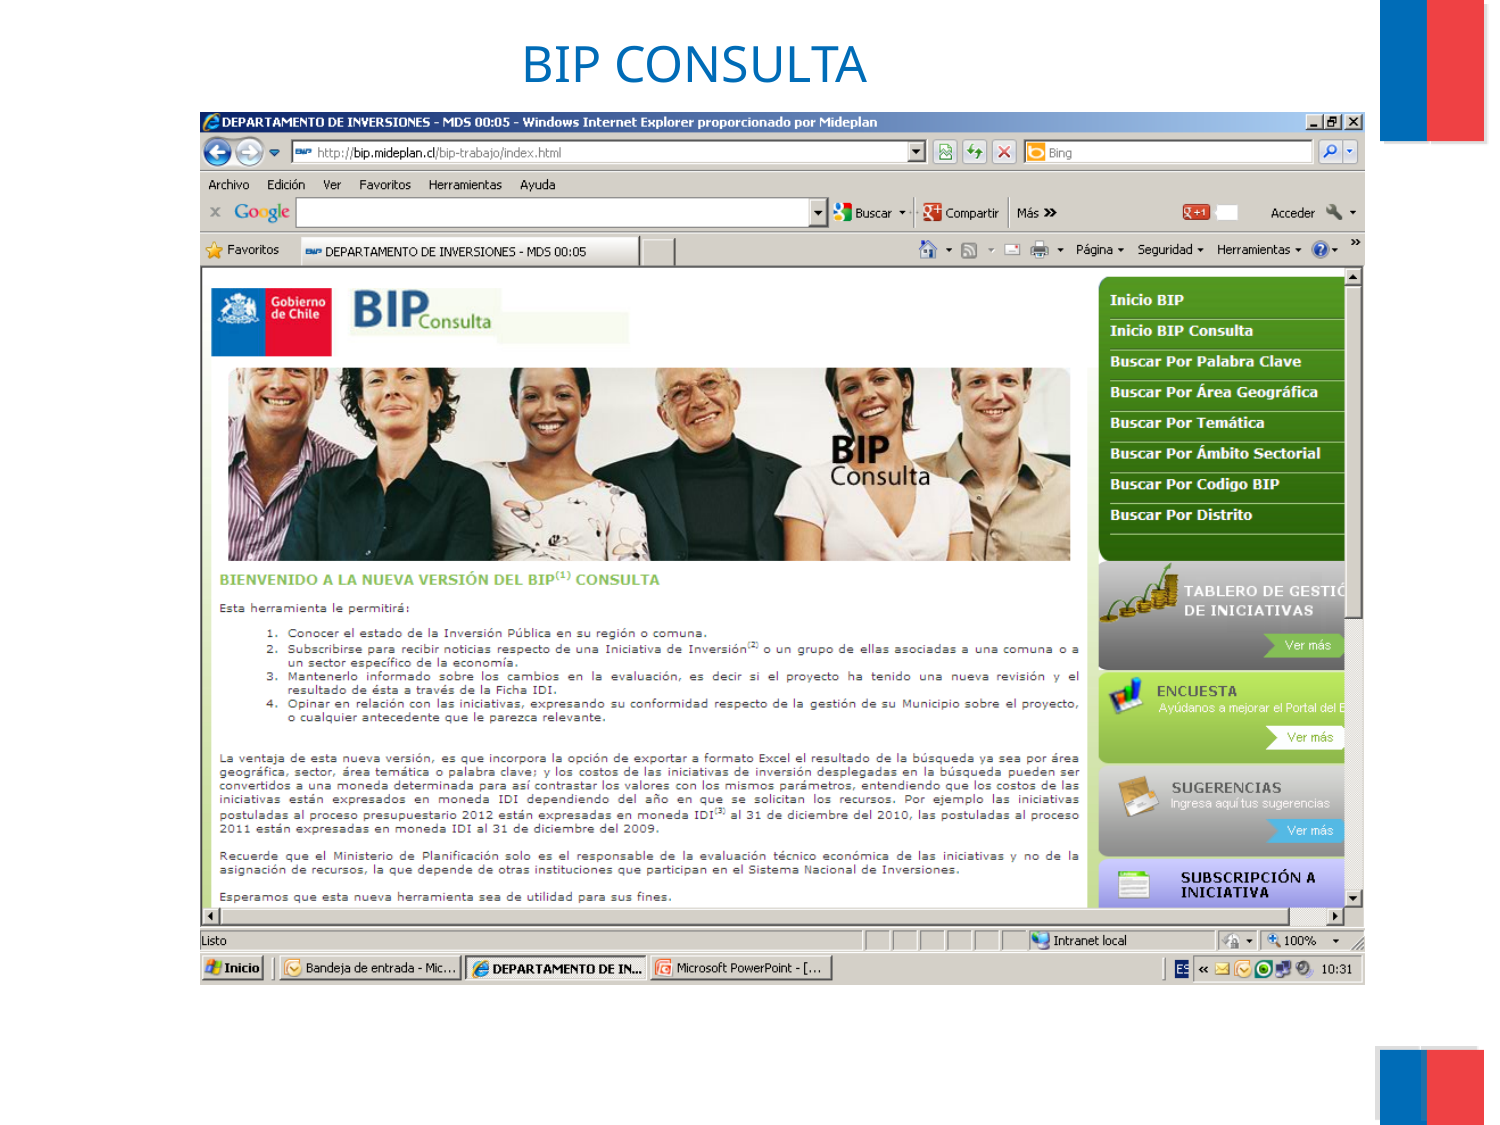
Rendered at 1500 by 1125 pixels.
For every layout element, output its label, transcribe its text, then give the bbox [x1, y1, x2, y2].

title BIP CONSULTA [24, 24, 1365, 213]
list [200, 111, 1365, 986]
